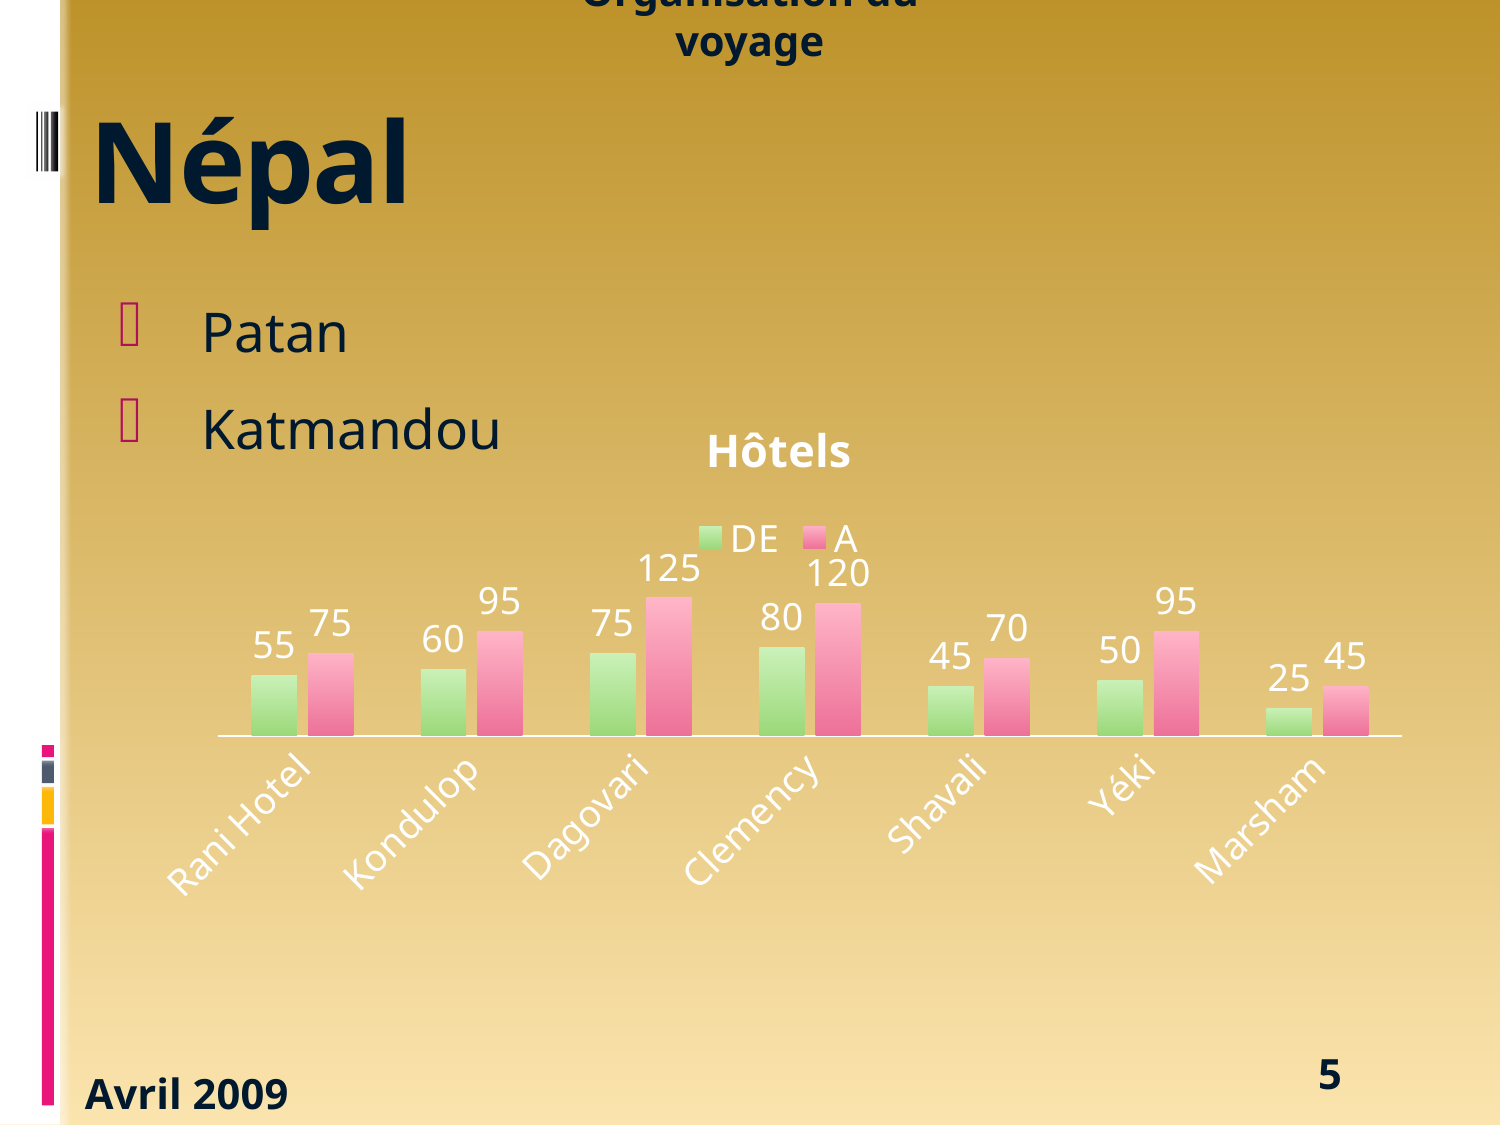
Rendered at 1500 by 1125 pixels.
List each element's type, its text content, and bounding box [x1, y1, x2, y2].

slide_number Avril 2009 [70, 1065, 340, 1125]
footer Organisation du voyage [507, 0, 993, 73]
slide_number 5 [1303, 1042, 1395, 1113]
chart [128, 386, 1429, 919]
list Patan Katmandou [76, 290, 551, 469]
title Népal [75, 83, 1425, 234]
